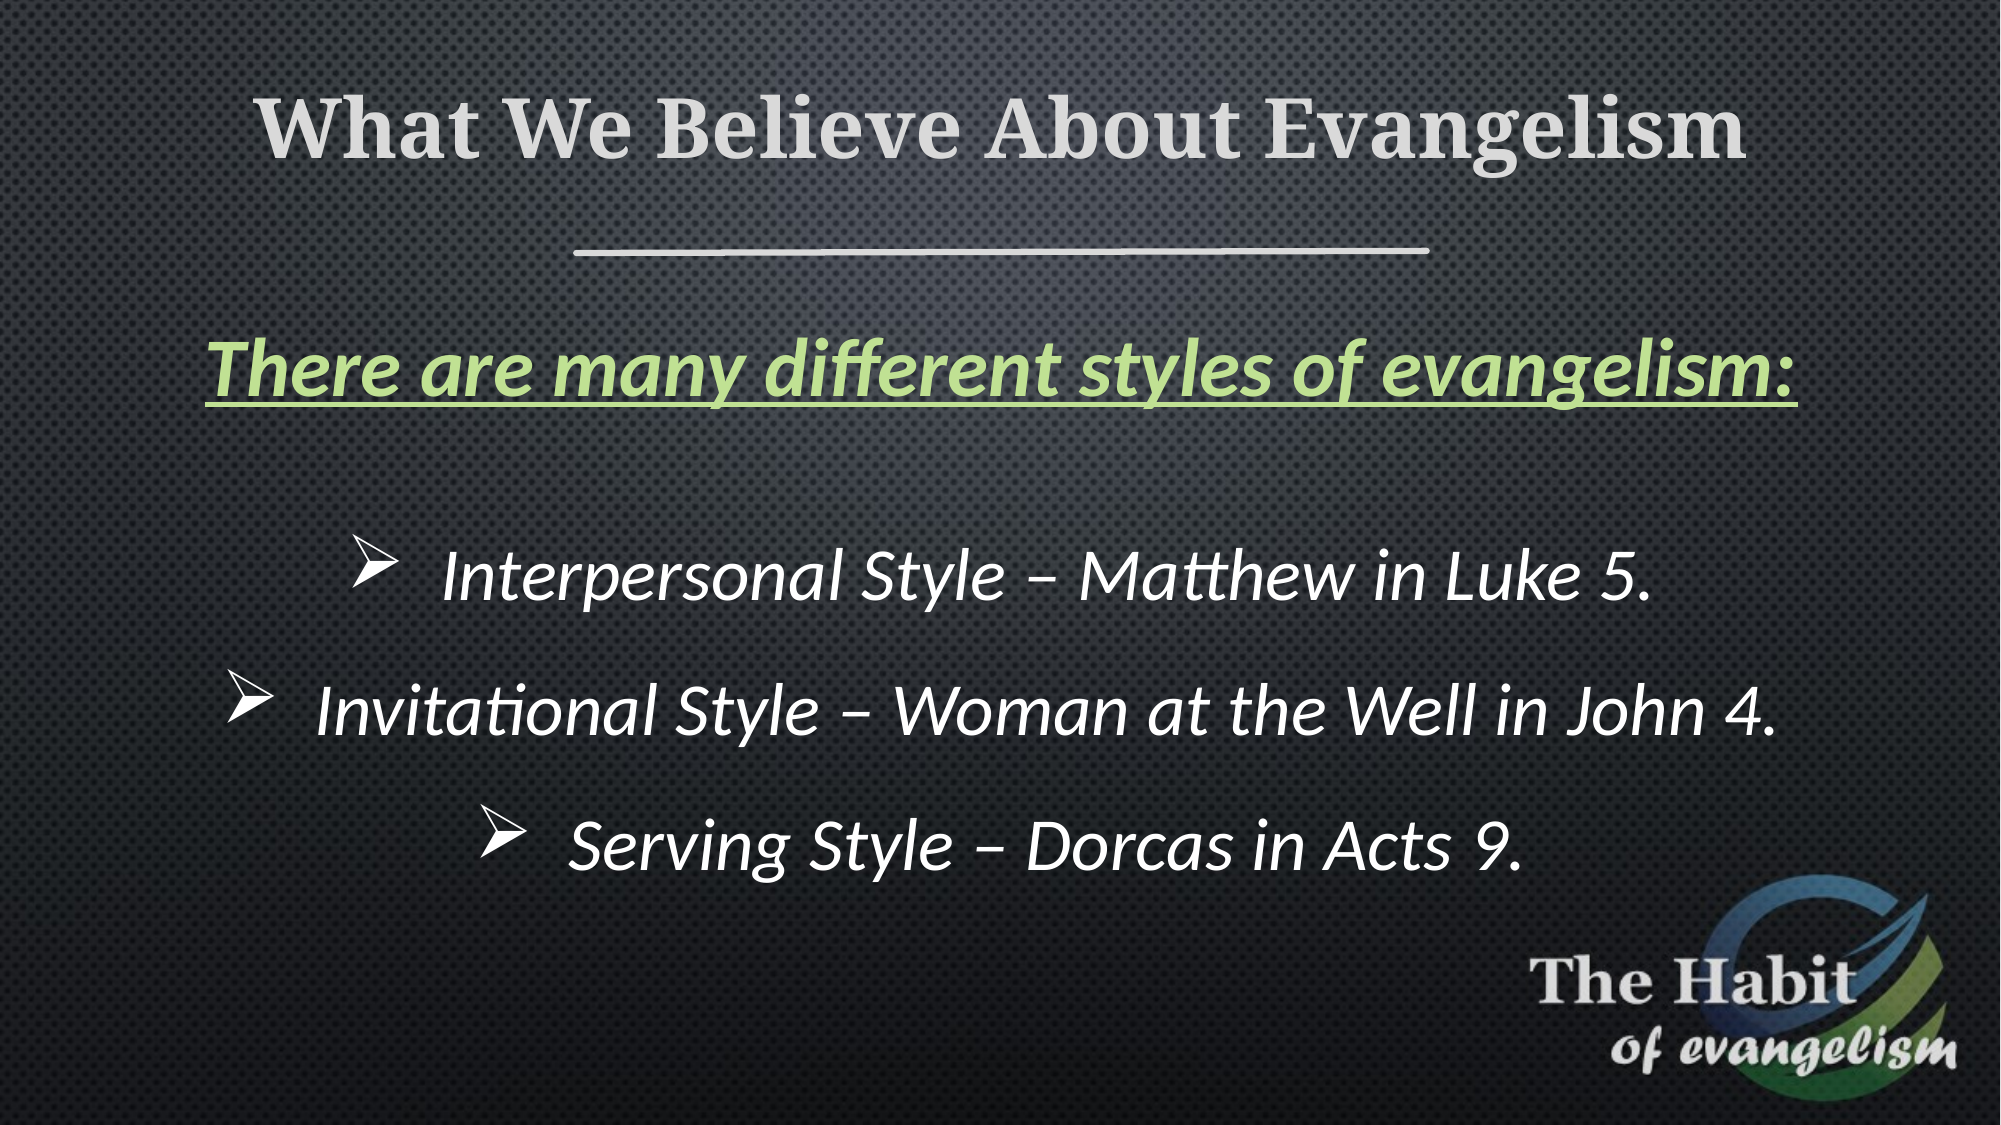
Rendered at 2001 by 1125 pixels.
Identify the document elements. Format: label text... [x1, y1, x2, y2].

text_box What We Believe About Evangelism [23, 67, 1980, 183]
picture [0, 0, 2001, 1125]
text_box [575, 250, 1427, 254]
text_box There are many different styles of evangelism: [70, 305, 1933, 420]
text_box Interpersonal Style – Matthew in Luke 5. Invitational Style – Woman at the Well in John 4. Serving Style – Dorcas in Acts 9. [199, 473, 1804, 894]
